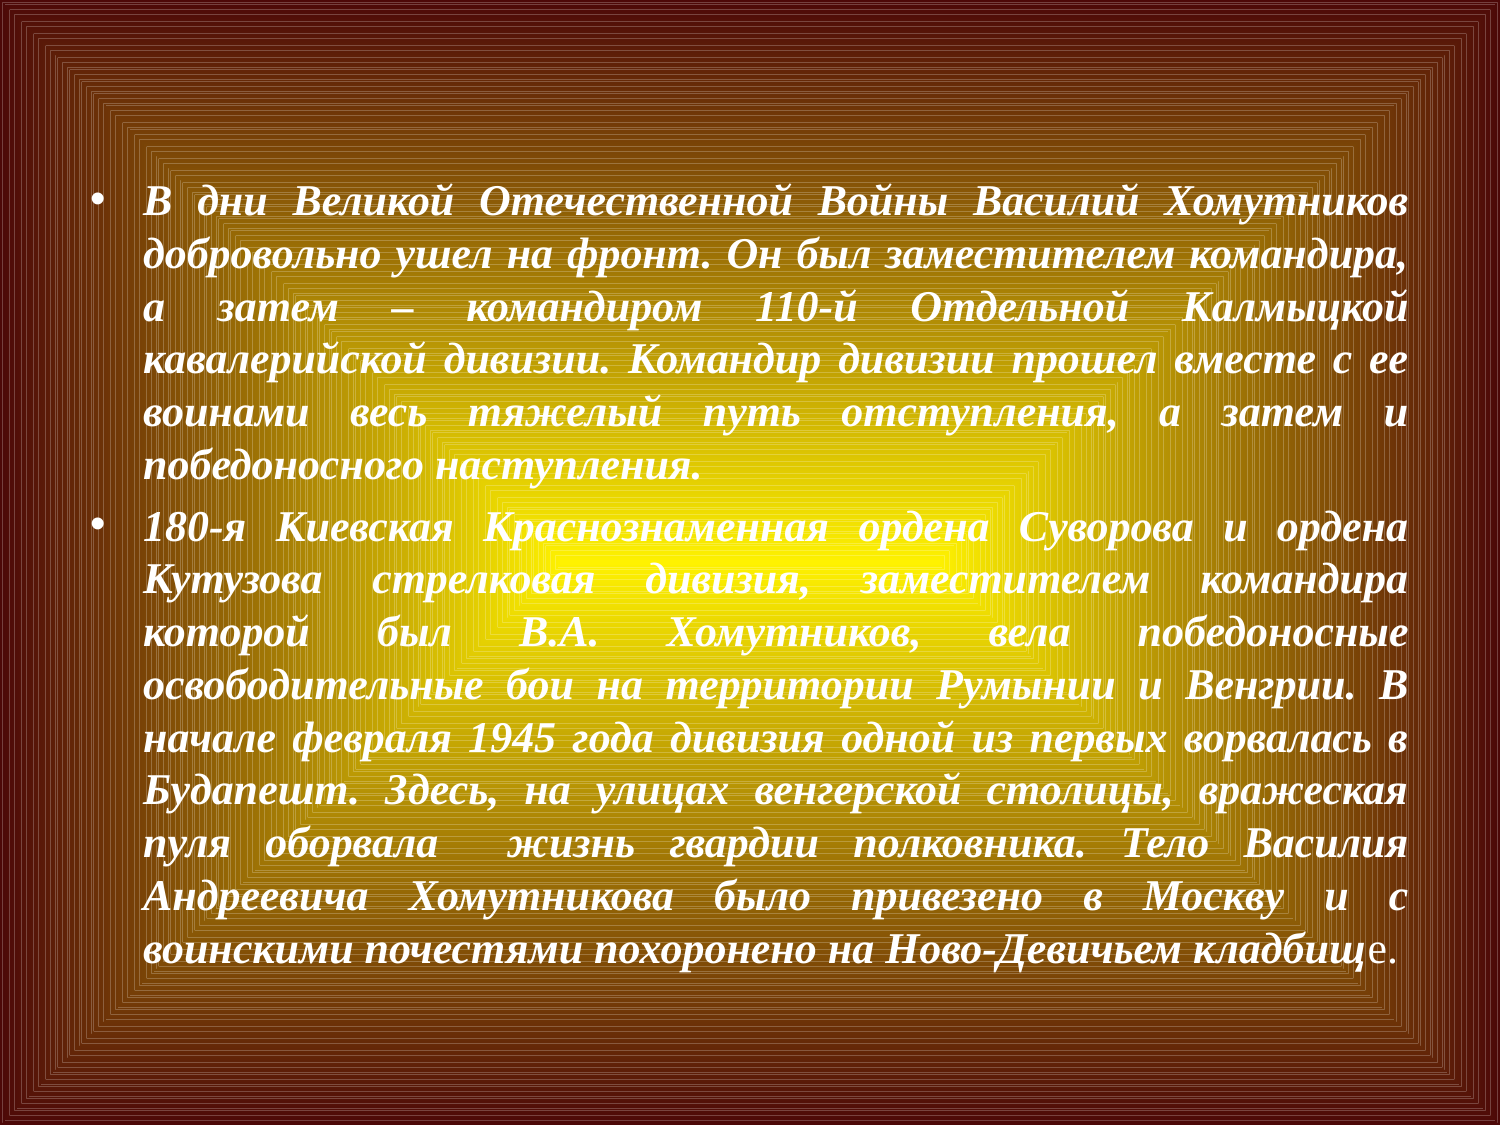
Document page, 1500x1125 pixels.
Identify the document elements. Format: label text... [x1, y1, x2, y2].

list В дни Великой Отечественной Войны Василий Хомутников добровольно ушел на фронт. Он был заместителем командира, а затем – командиром 110-й Отдельной Калмыцкой кавалерийской дивизии. Командир дивизии прошел вместе с ее воинами весь тяжелый путь отступления, а затем и победоносного наступления. 180-я Киевская Краснознаменная ордена Суворова и ордена Кутузова стрелковая дивизия, заместителем командира которой был В.А. Хомутников, вела победоносные освободительные бои на территории Румынии и Венгрии. В начале февраля 1945 года дивизия одной из первых ворвалась в Будапешт. Здесь, на улицах венгерской столицы, вражеская пуля оборвала жизнь гвардии полковника. Тело Василия Андреевича Хомутникова было привезено в Москву и с воинскими почестями похоронено на Ново-Девичьем кладбище. [75, 164, 1425, 1005]
